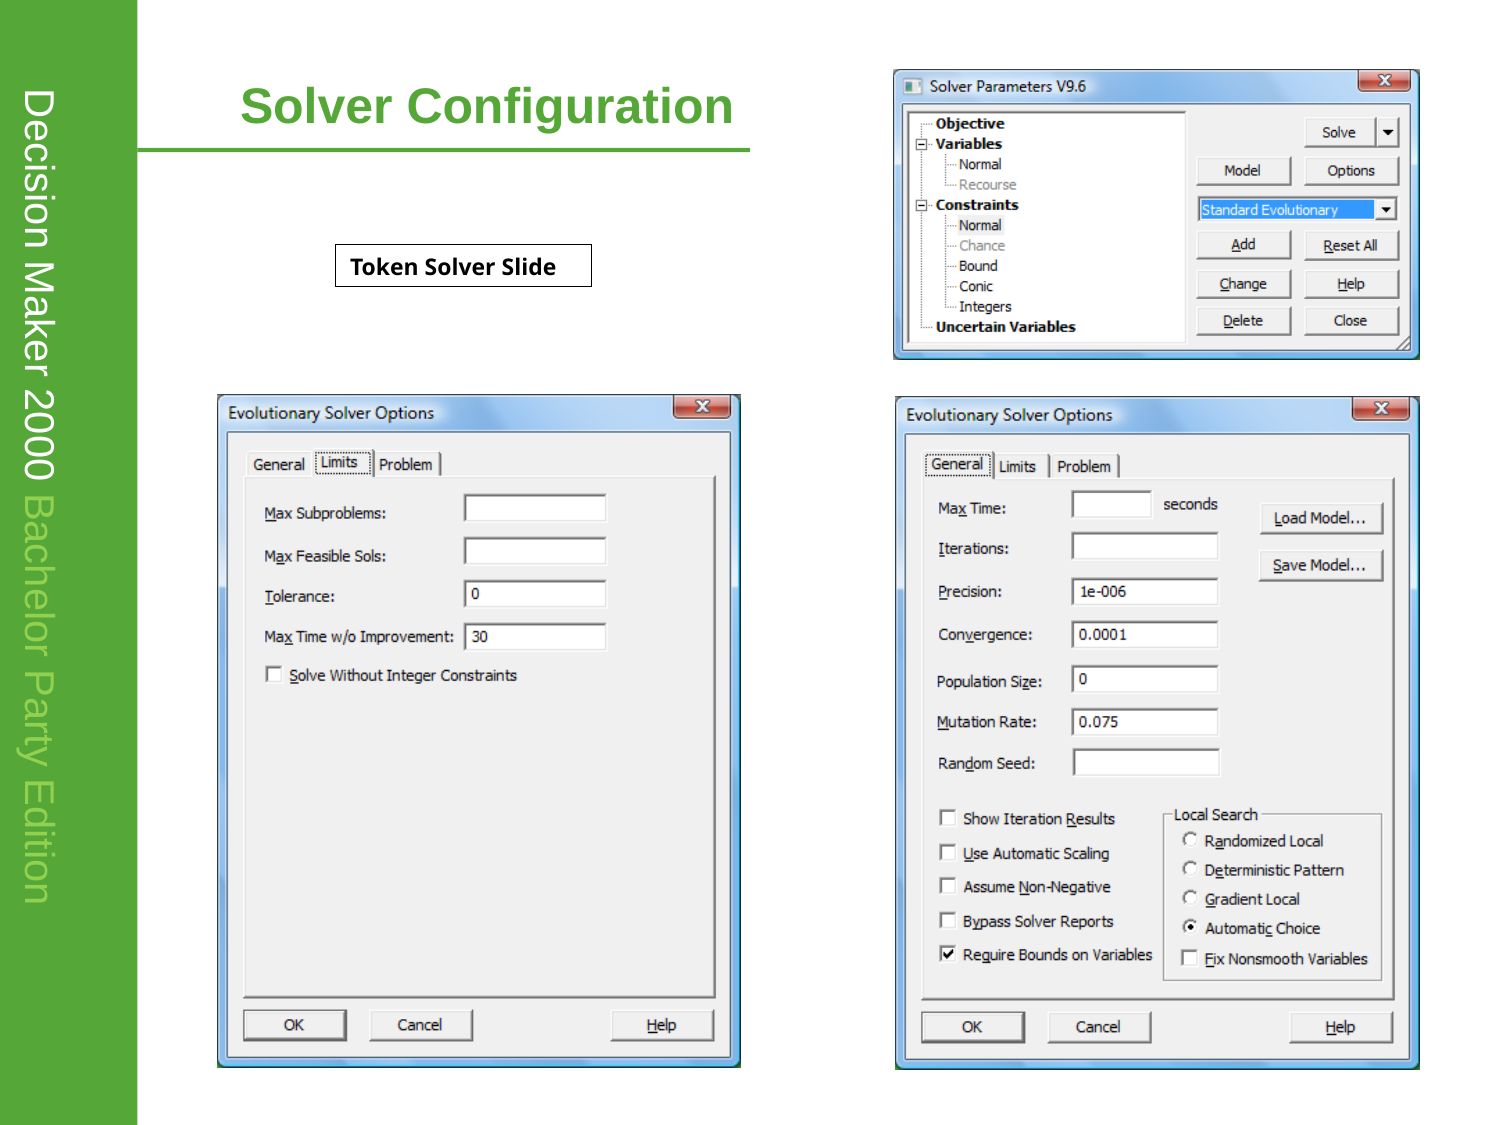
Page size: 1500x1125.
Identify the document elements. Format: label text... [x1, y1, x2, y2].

picture [895, 395, 1420, 1071]
picture [892, 69, 1420, 361]
title Solver Configuration [224, 38, 1392, 169]
picture [217, 394, 741, 1068]
text_box Token Solver Slide [335, 244, 592, 287]
